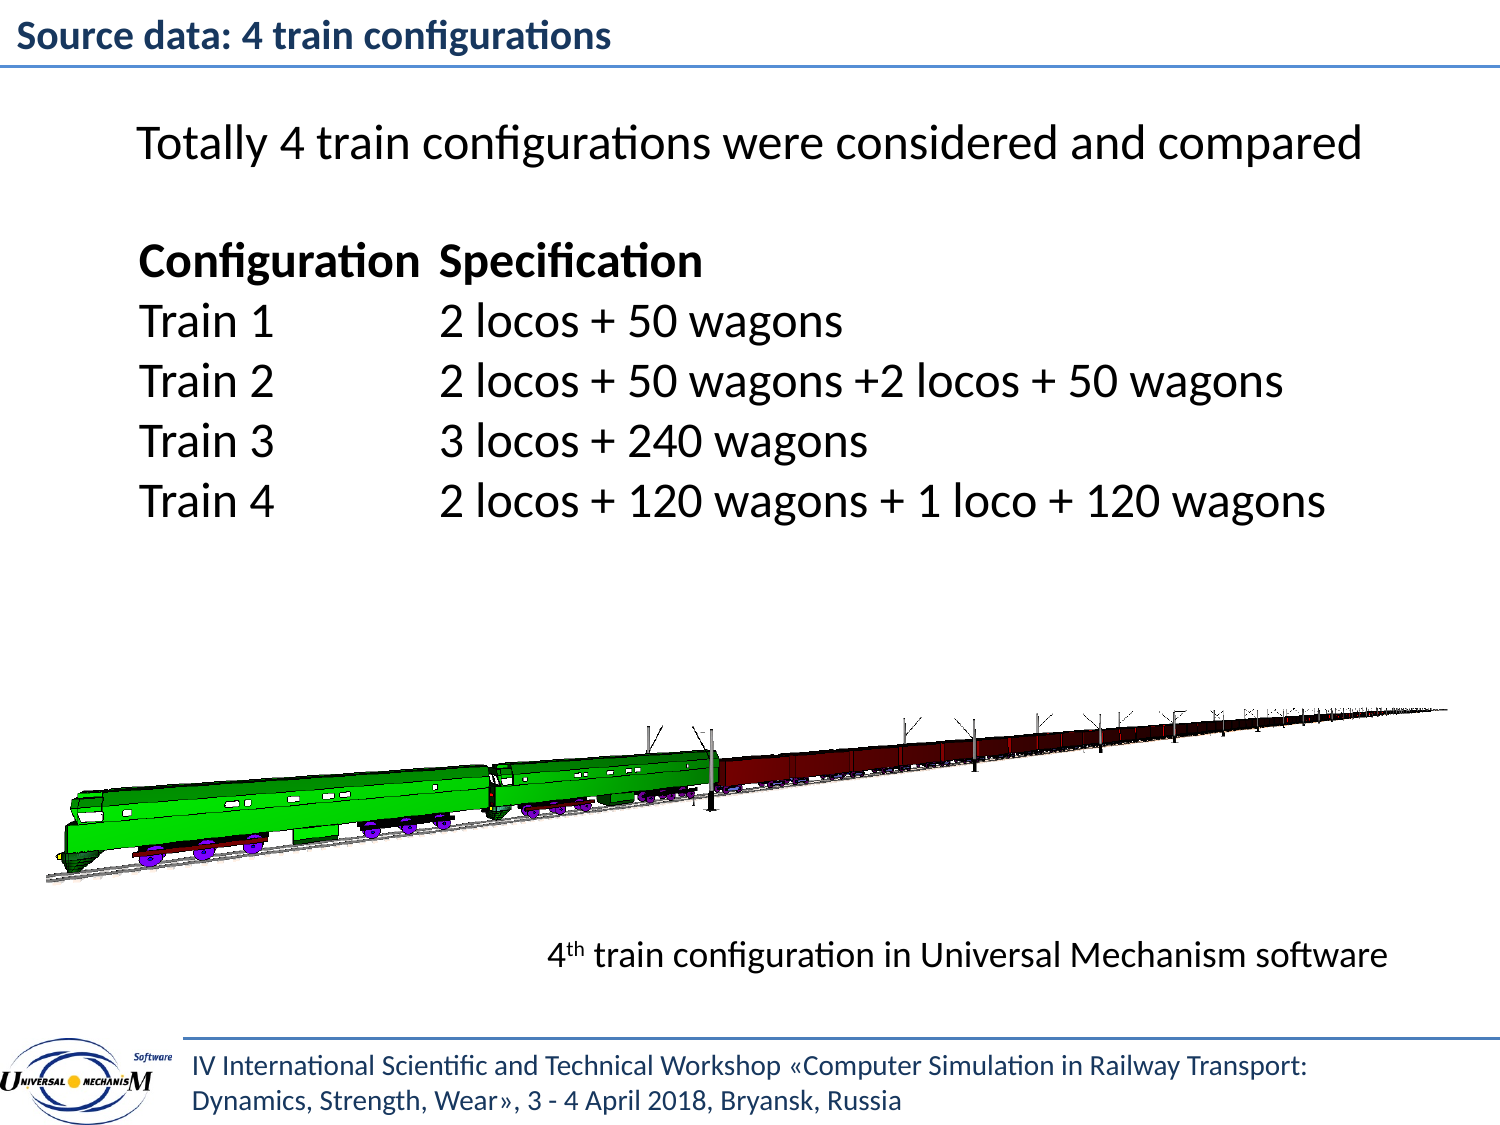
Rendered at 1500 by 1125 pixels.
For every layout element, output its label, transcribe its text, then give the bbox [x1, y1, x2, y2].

picture [46, 698, 1454, 896]
text_box Totally 4 train configurations were considered and compared [121, 101, 1379, 177]
text_box 4th train configuration in Universal Mechanism software [532, 922, 1405, 983]
text_box Configuration Specification Train 1 2 locos + 50 wagons Train 2 2 locos + 50 wagons +2 locos + 50 wagons Train 3 3 locos + 240 wagons Train 4 2 locos + 120 wagons + 1 loco + 120 wagons [123, 219, 1376, 535]
title Source data: 4 train configurations [1, 0, 1500, 63]
picture [0, 1038, 172, 1125]
